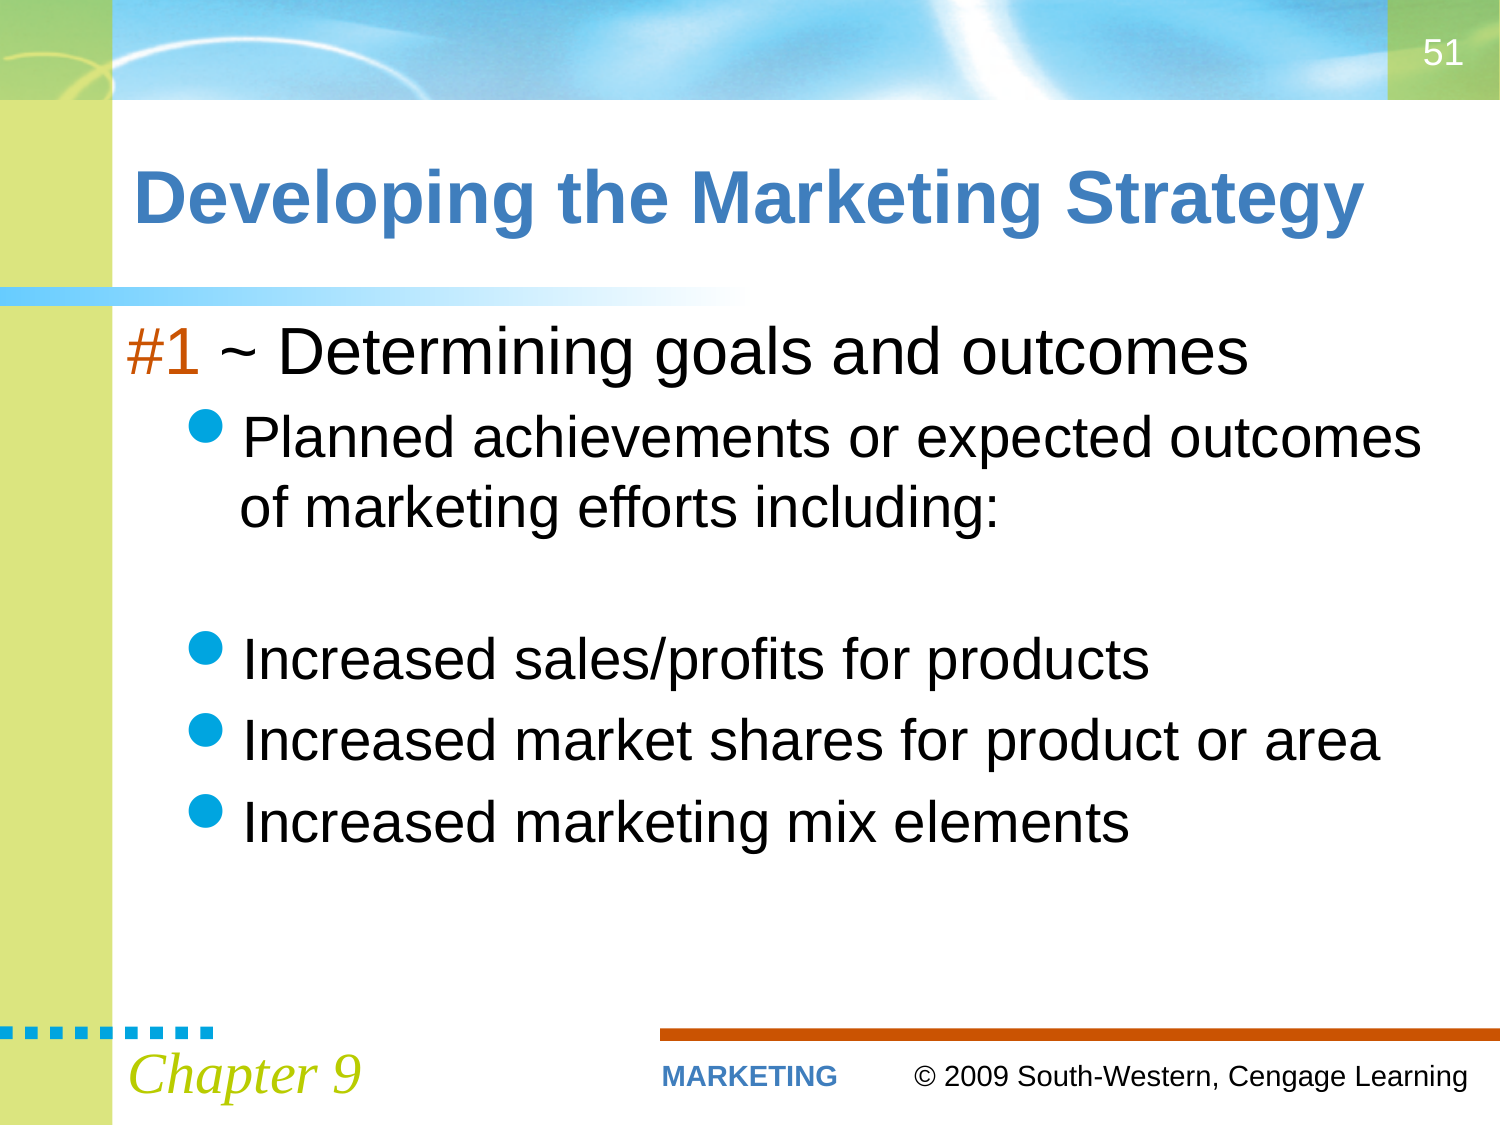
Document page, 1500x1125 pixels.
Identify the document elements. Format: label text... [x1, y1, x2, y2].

title Developing the Marketing Strategy [112, 99, 1388, 288]
footer Chapter 9 [112, 1026, 638, 1113]
list #1 ~ Determining goals and outcomes Planned achievements or expected outcomes of marketing efforts including: Increased sales/profits for products Increased market shares for product or area Increased marketing mix elements [112, 299, 1463, 1026]
slide_number 51 [1387, 0, 1500, 101]
